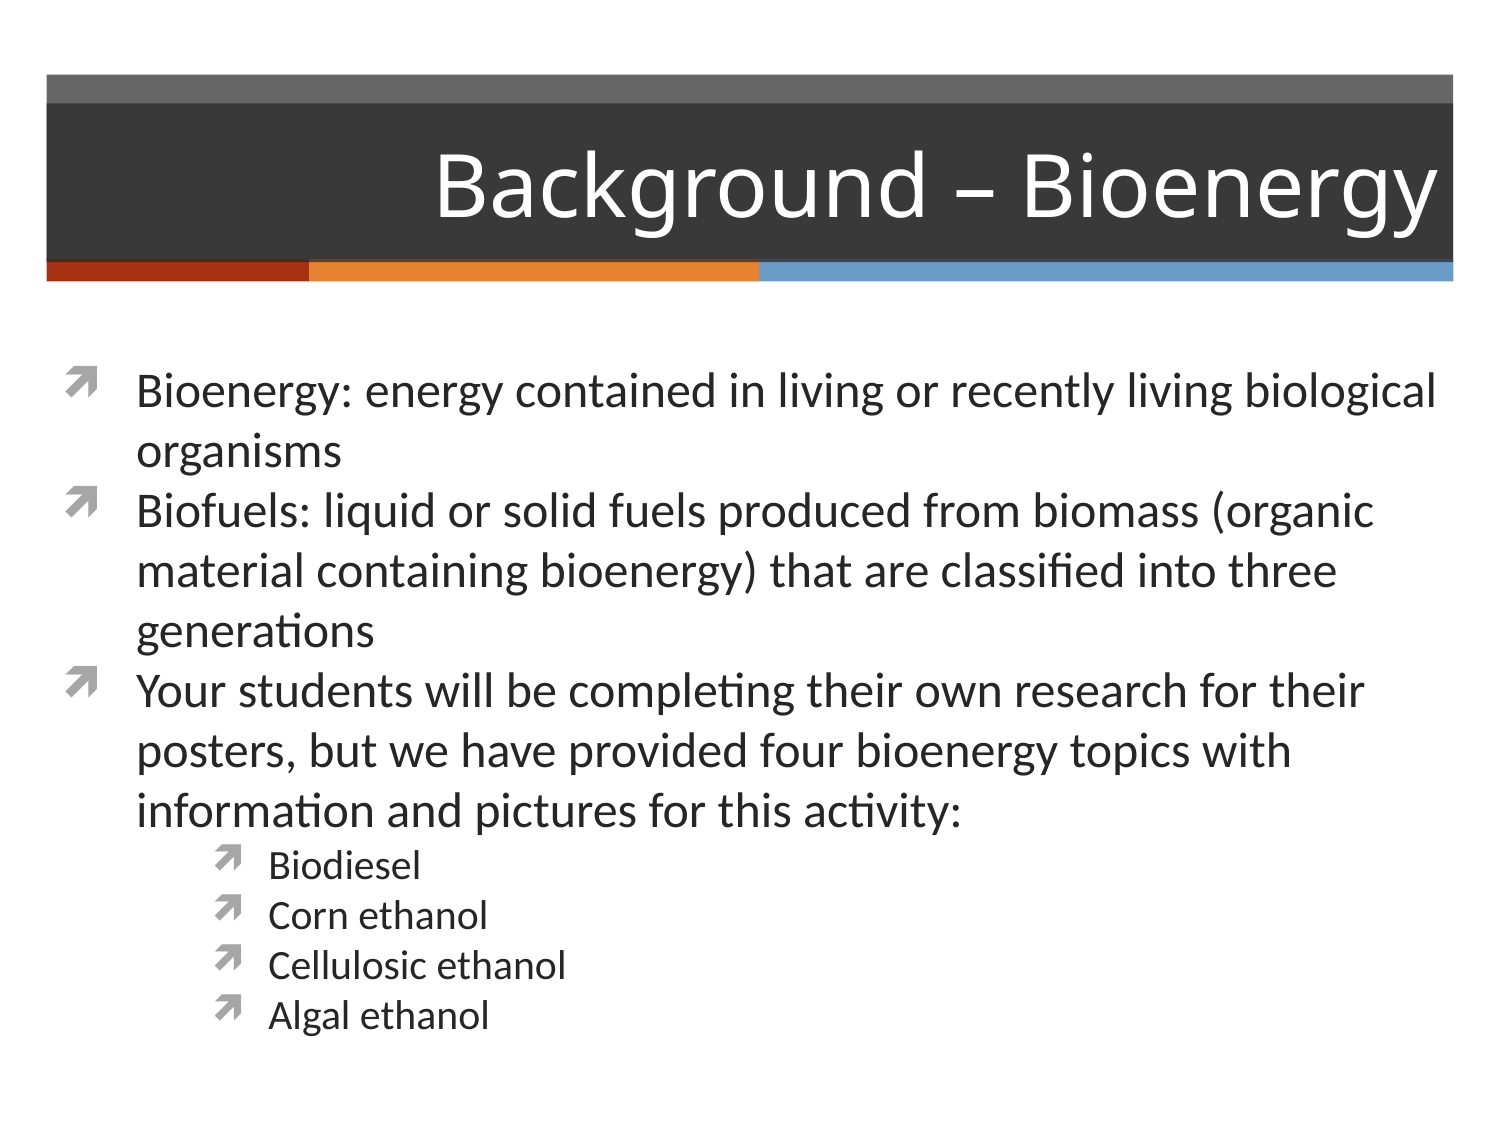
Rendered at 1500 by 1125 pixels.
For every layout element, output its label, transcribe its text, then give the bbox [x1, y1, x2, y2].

title Background – Bioenergy [46, 103, 1454, 263]
list Bioenergy: energy contained in living or recently living biological organisms Biofuels: liquid or solid fuels produced from biomass (organic material containing bioenergy) that are classified into three generations Your students will be completing their own research for their posters, but we have provided four bioenergy topics with information and pictures for this activity: Biodiesel Corn ethanol Cellulosic ethanol Algal ethanol [46, 350, 1454, 1083]
